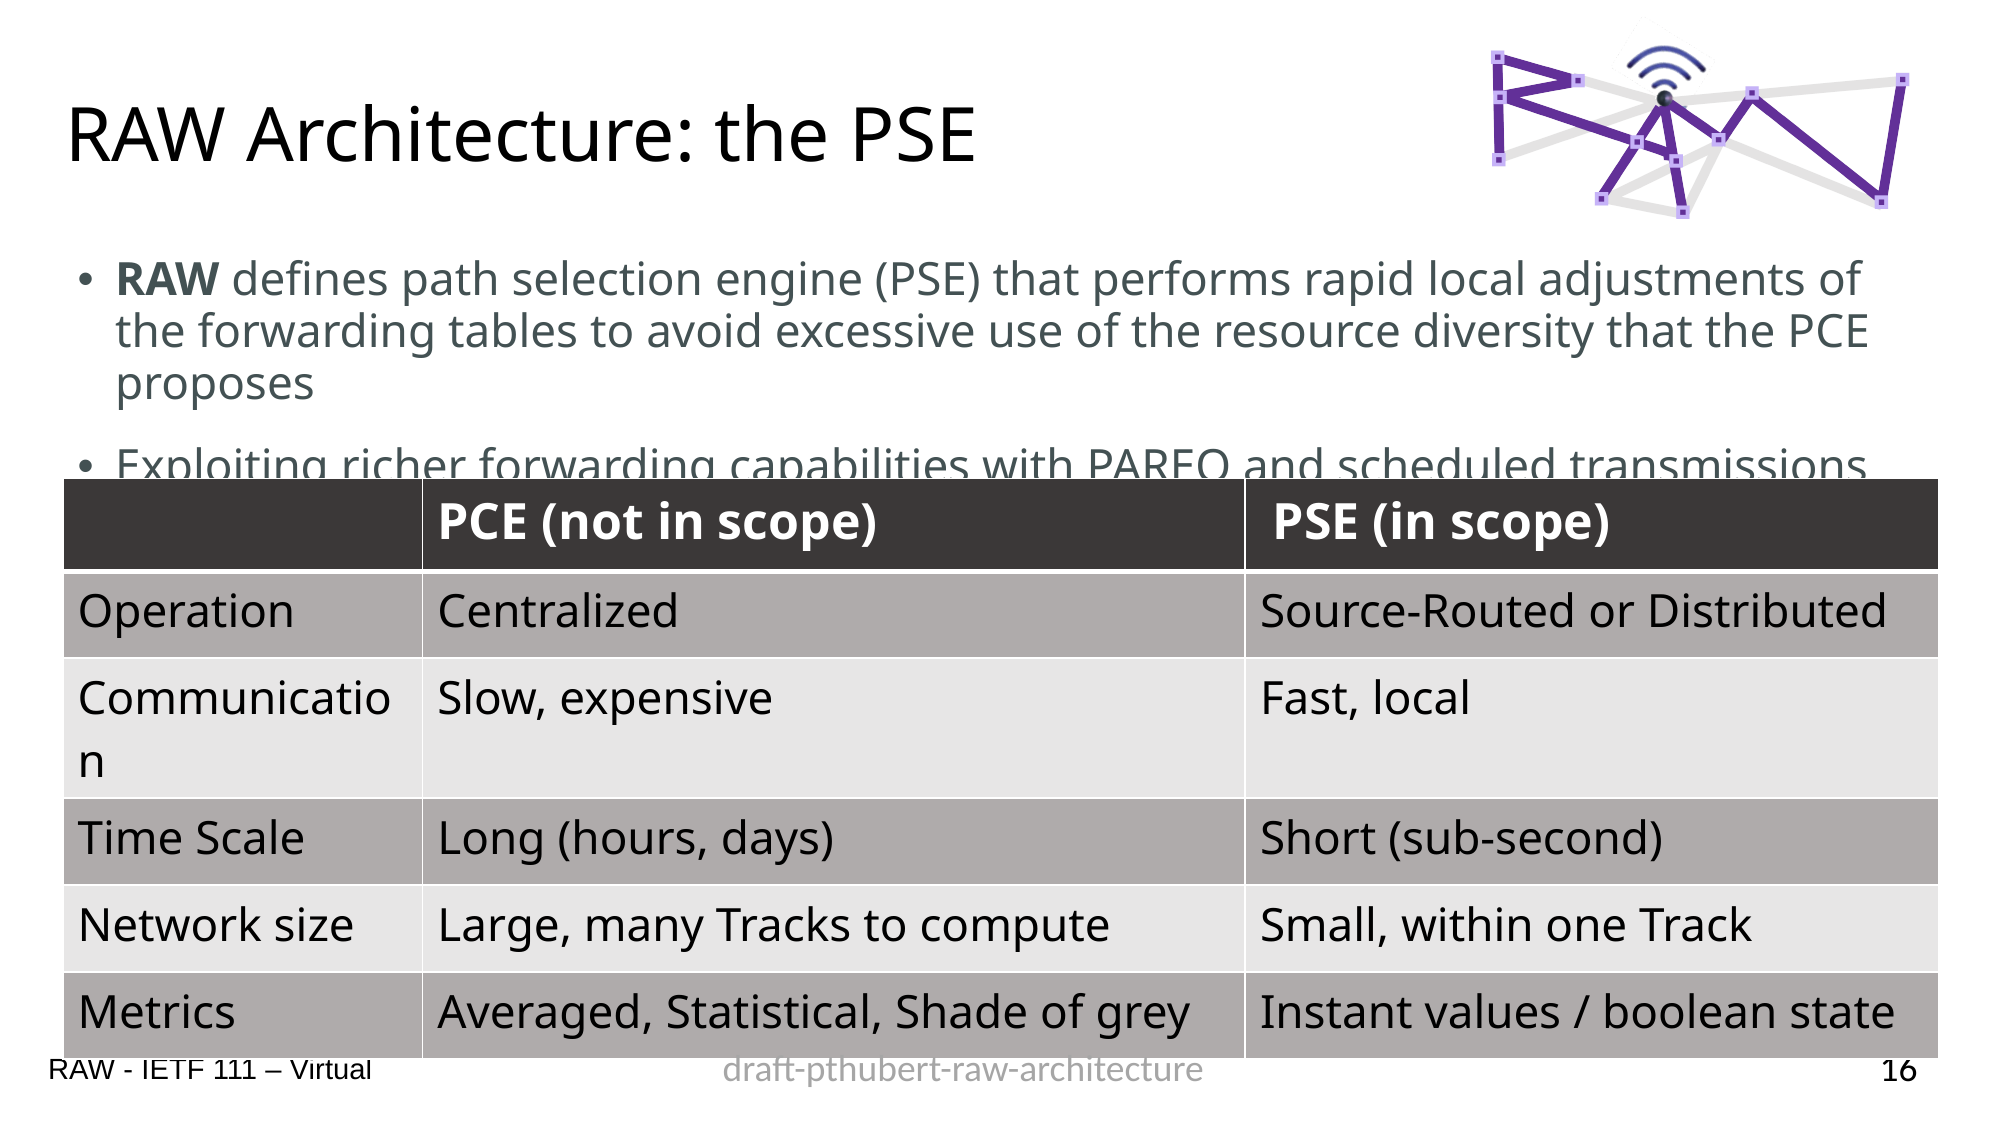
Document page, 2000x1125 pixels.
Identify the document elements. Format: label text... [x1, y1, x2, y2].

table_header [64, 479, 422, 569]
table_cell Network size [64, 886, 422, 971]
table_cell Instant values / boolean state [1246, 973, 1938, 1058]
table_cell Source-Routed or Distributed [1246, 574, 1938, 657]
table_cell Slow, expensive [423, 659, 1244, 797]
text_box draft-pthubert-raw-architecture [707, 1036, 1708, 1097]
table_cell Fast, local [1246, 659, 1938, 797]
picture [1464, 0, 1956, 239]
table_cell Large, many Tracks to compute [423, 886, 1244, 971]
table_header PCE (not in scope) [423, 479, 1244, 569]
table_cell Time Scale [64, 799, 422, 884]
table_cell Metrics [64, 973, 422, 1058]
table_cell Small, within one Track [1246, 886, 1938, 971]
table_cell Averaged, Statistical, Shade of grey [423, 973, 1244, 1058]
table_cell Short (sub-second) [1246, 799, 1938, 884]
table_header PSE (in scope) [1246, 479, 1938, 569]
table_cell Long (hours, days) [423, 799, 1244, 884]
list RAW defines path selection engine (PSE) that performs rapid local adjustments of the forwarding tables to avoid excessive use of the resource diversity that the PCE proposes Exploiting richer forwarding capabilities with PAREO and scheduled transmissions [62, 246, 1937, 478]
slide_number 16 [1708, 1060, 1933, 1097]
table_cell Communication [64, 659, 422, 797]
title RAW Architecture: the PSE [50, 70, 1927, 209]
table_cell Centralized [423, 574, 1244, 657]
table_cell Operation [64, 574, 422, 657]
